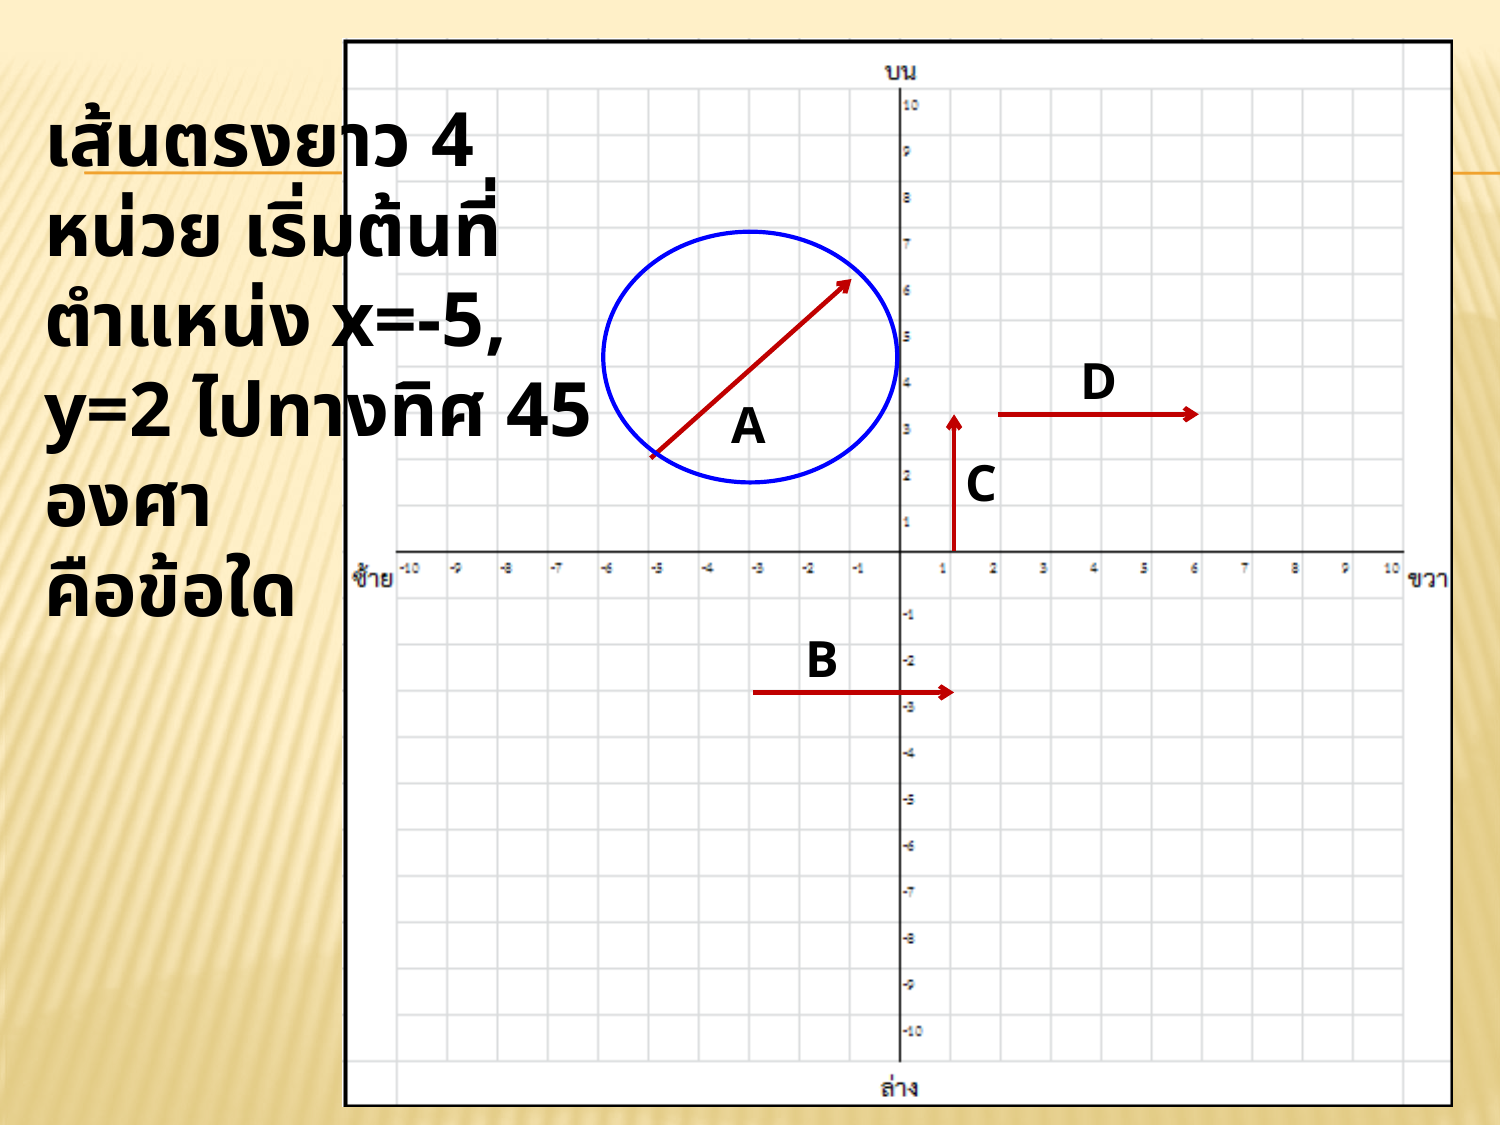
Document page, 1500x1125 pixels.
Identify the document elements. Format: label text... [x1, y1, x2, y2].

text_box เส้นตรงยาว 4 หน่วย เริ่มต้นที่ ตำแหน่ง x=-5, y=2 ไปทางทิศ 45 องศา คือข้อใด [29, 83, 332, 639]
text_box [650, 278, 852, 459]
picture [341, 38, 1453, 1107]
